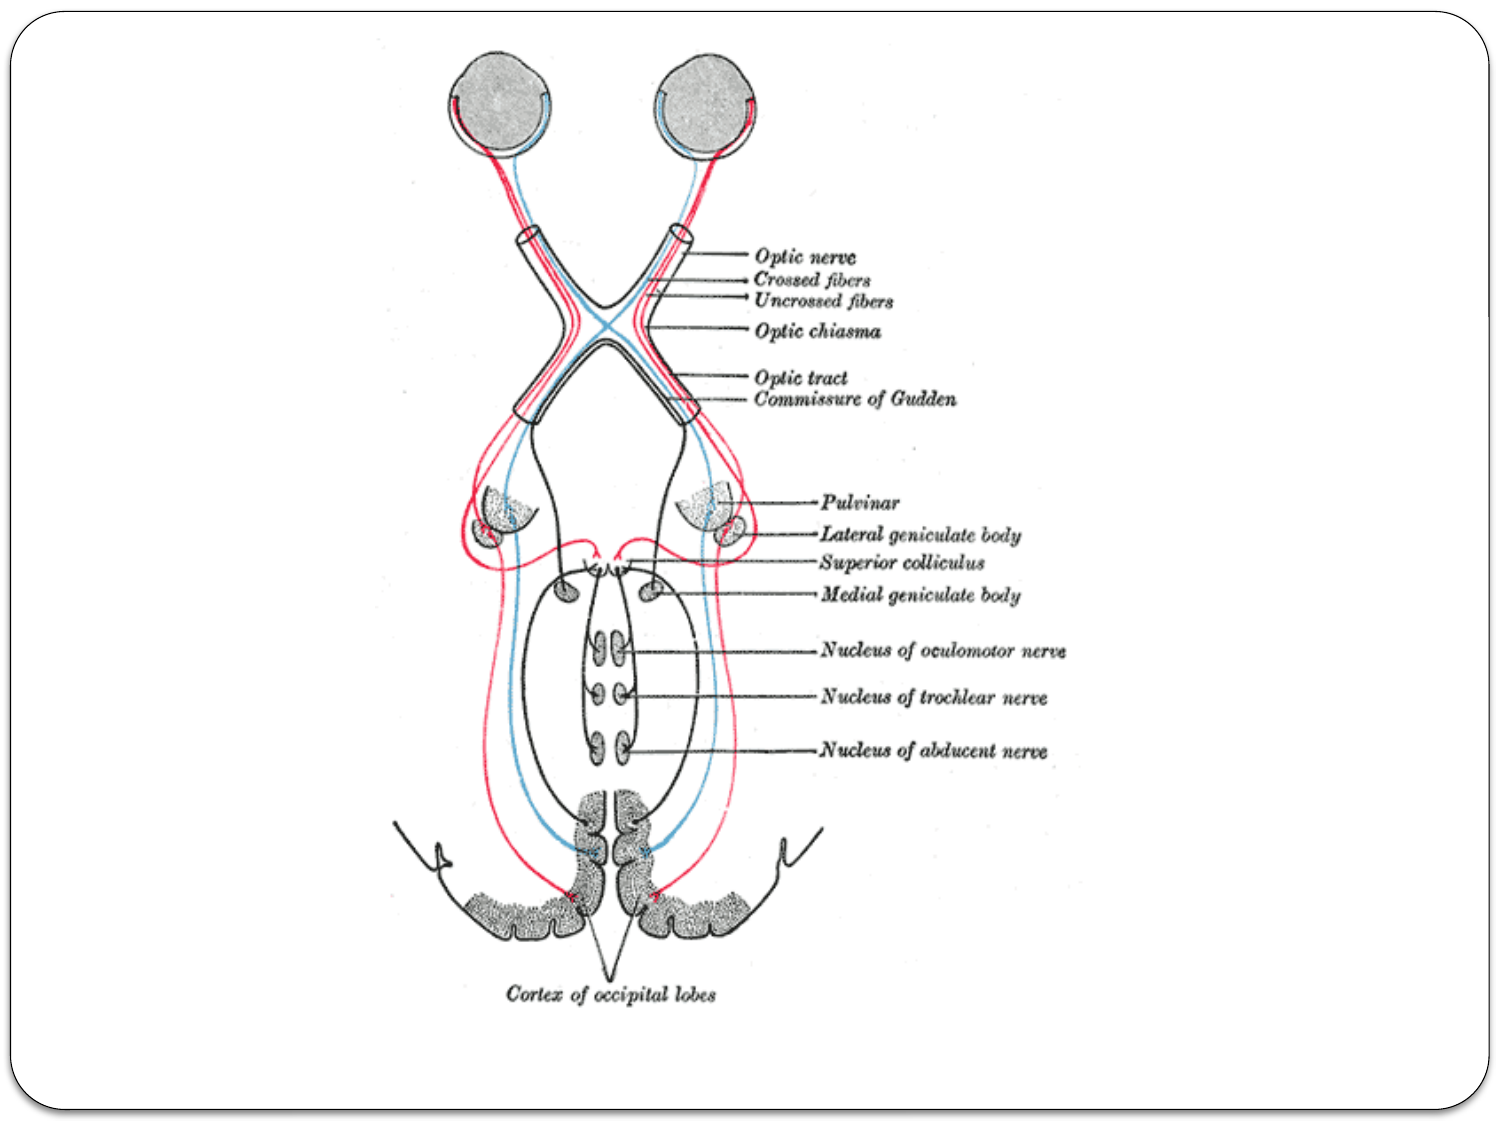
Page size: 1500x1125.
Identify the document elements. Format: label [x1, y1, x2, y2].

picture [374, 37, 1088, 1013]
